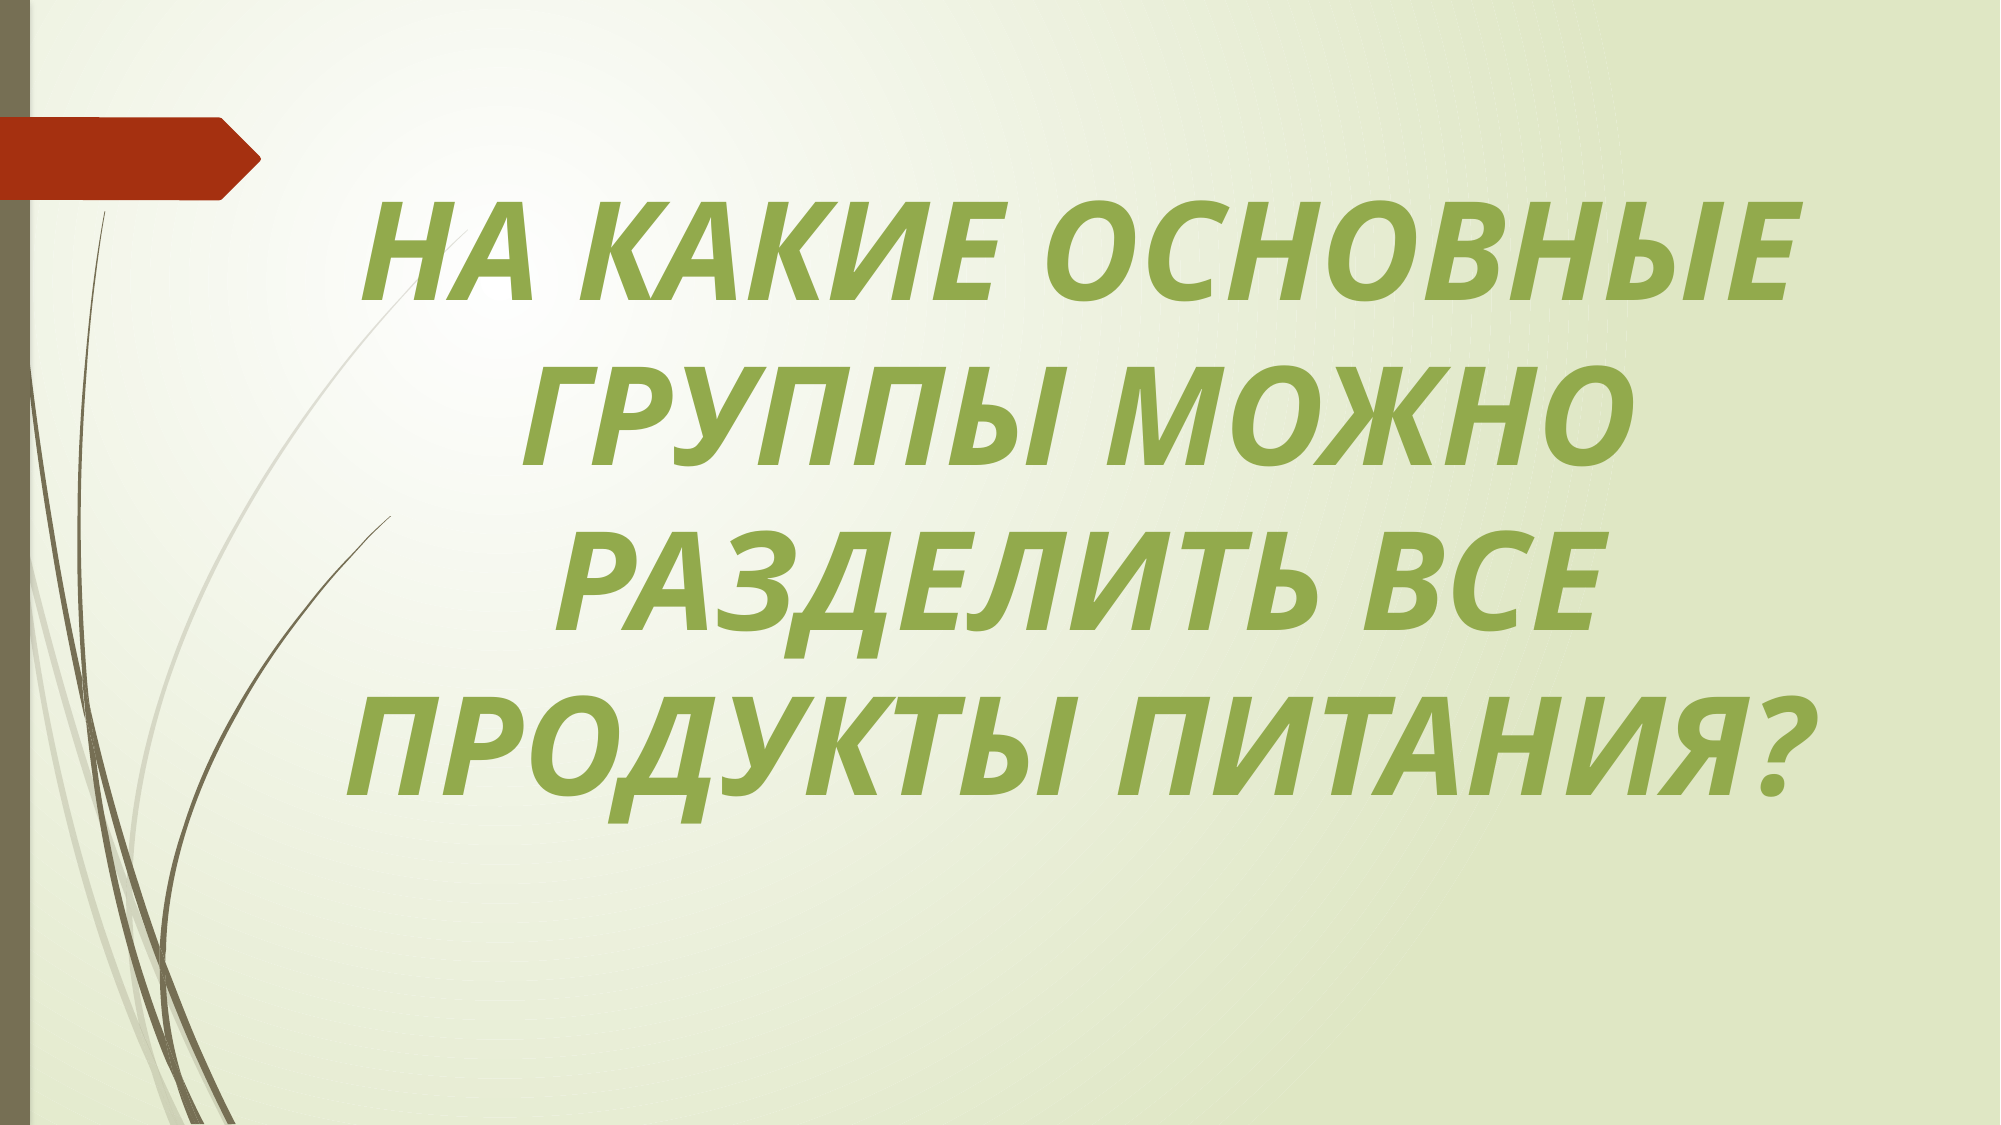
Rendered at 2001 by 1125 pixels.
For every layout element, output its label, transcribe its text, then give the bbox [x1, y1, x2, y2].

text_box НА КАКИЕ ОСНОВНЫЕ ГРУППЫ МОЖНО РАЗДЕЛИТЬ ВСЕ ПРОДУКТЫ ПИТАНИЯ? [157, 155, 2000, 830]
